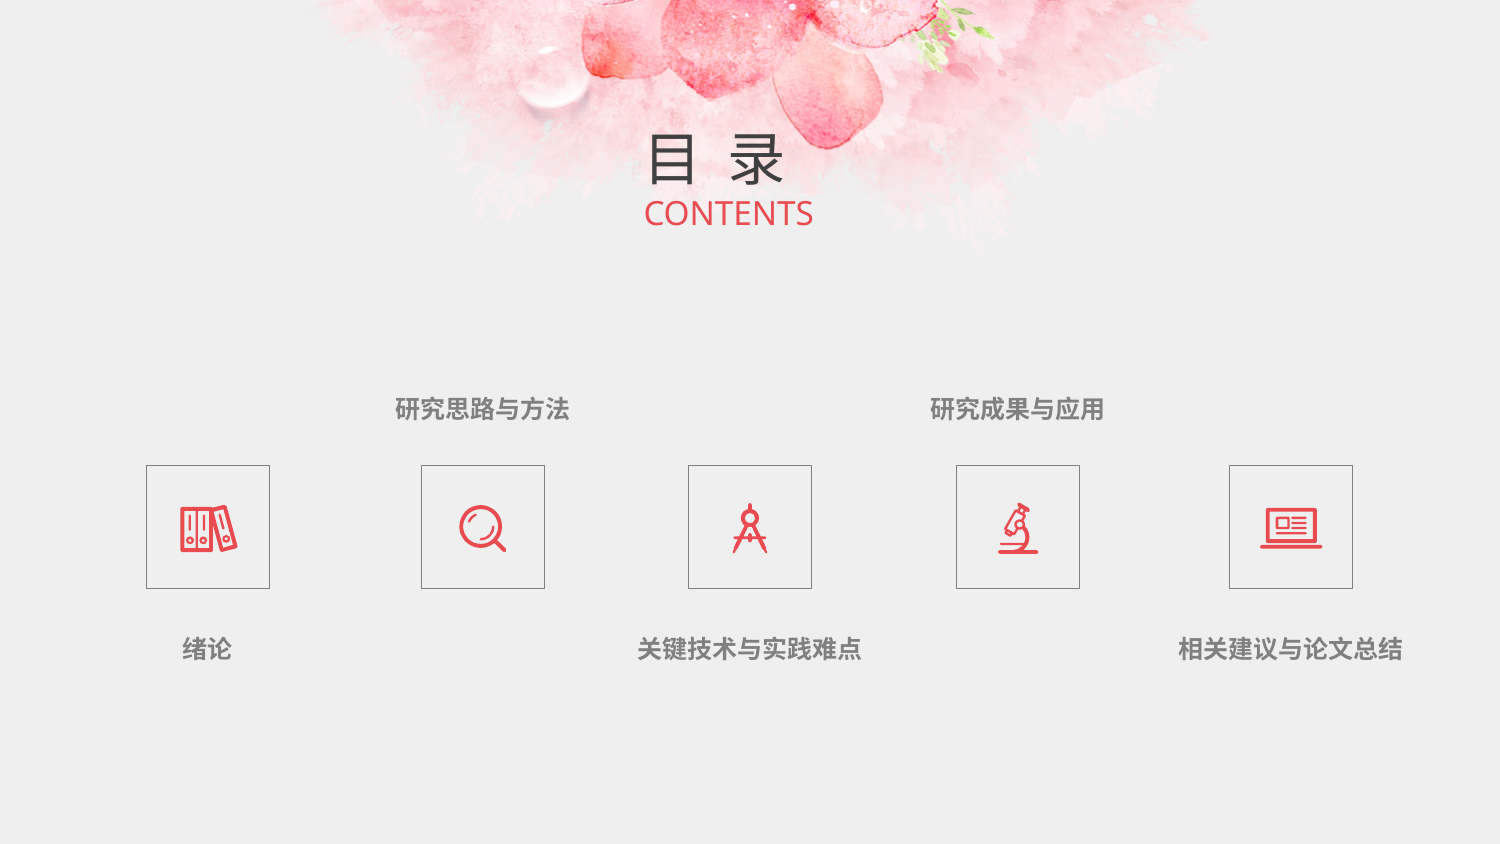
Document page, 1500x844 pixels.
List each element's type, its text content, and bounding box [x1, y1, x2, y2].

text_box [1229, 465, 1353, 589]
text_box 研究思路与方法 [380, 386, 586, 432]
text_box [998, 502, 1039, 554]
text_box 相关建议与论文总结 [1163, 626, 1419, 672]
text_box [421, 465, 545, 589]
text_box 研究成果与应用 [916, 386, 1121, 432]
text_box [146, 465, 270, 589]
text_box [459, 505, 506, 553]
text_box 绪论 [114, 626, 302, 672]
text_box 关键技术与实践难点 [622, 626, 878, 672]
text_box [688, 465, 812, 589]
text_box [956, 465, 1080, 589]
text_box [1260, 507, 1323, 549]
text_box [732, 503, 768, 554]
text_box [180, 504, 238, 553]
text_box 目 录 CONTENTS [628, 114, 872, 240]
picture [0, 0, 1500, 844]
